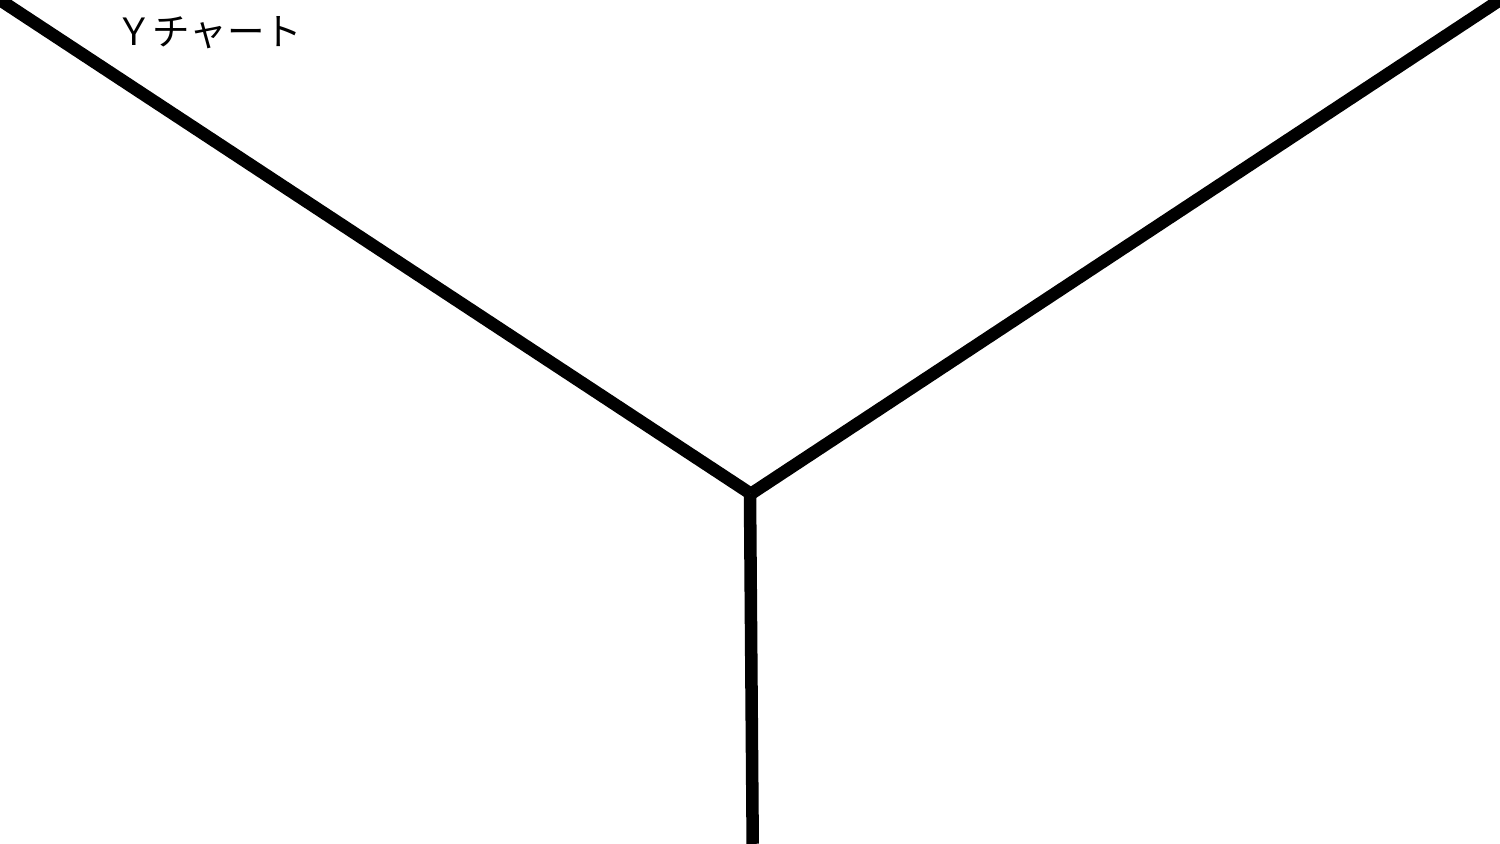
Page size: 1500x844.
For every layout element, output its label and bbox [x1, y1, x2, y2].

text_box [749, 503, 753, 844]
text_box [750, 0, 1500, 495]
text_box [0, 0, 748, 494]
